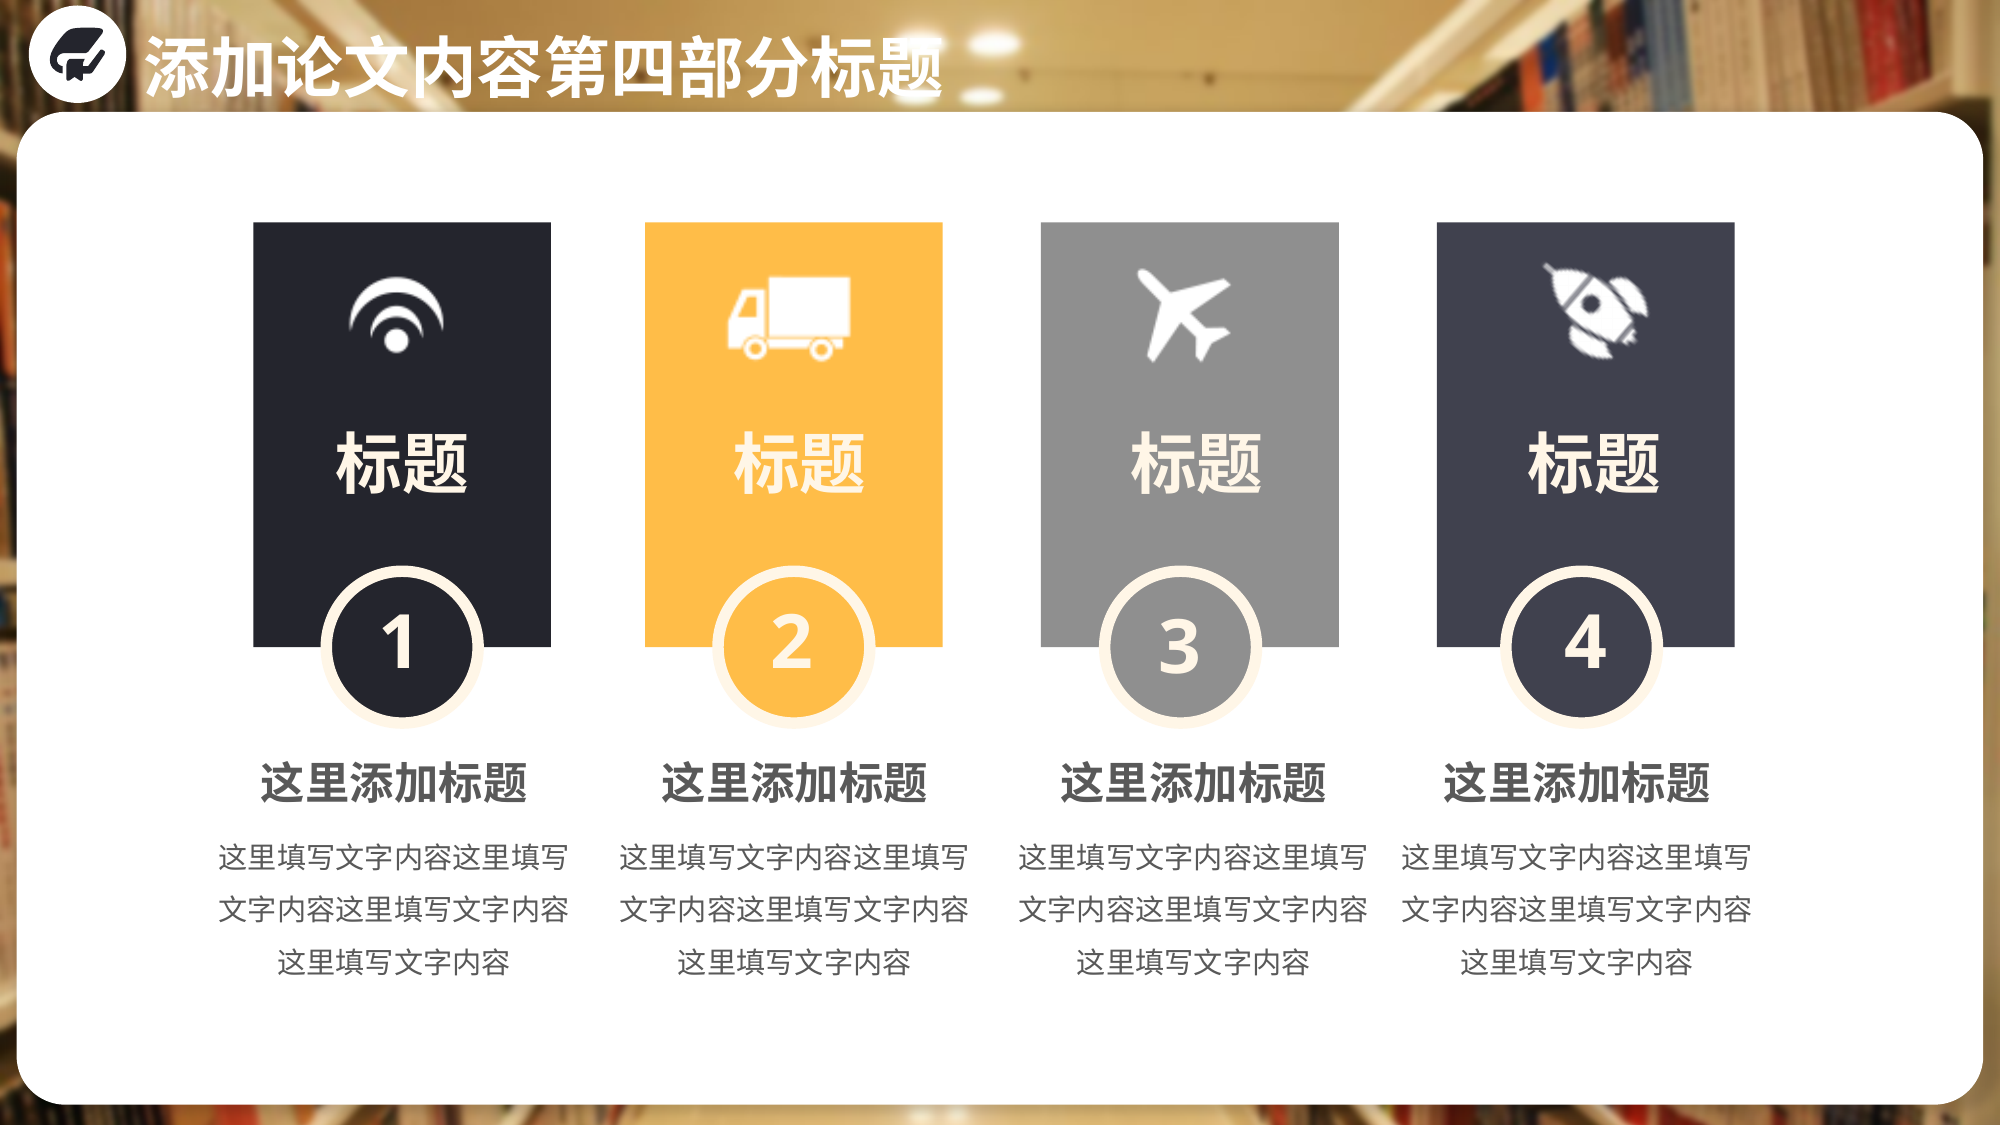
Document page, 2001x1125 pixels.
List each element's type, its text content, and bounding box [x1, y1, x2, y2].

text_box 1 [363, 595, 437, 692]
text_box 标题 [320, 423, 485, 511]
text_box [717, 571, 870, 724]
text_box 4 [1549, 595, 1623, 692]
text_box 这里添加标题 [617, 747, 973, 816]
text_box [253, 222, 551, 648]
text_box 这里填写文字内容这里填写文字内容这里填写文字内容这里填写文字内容 [602, 814, 988, 987]
picture [1104, 246, 1273, 419]
text_box [1505, 571, 1658, 724]
text_box 这里填写文字内容这里填写文字内容这里填写文字内容这里填写文字内容 [1384, 814, 1771, 987]
text_box 这里填写文字内容这里填写文字内容这里填写文字内容这里填写文字内容 [201, 814, 587, 987]
text_box [15, 110, 1985, 1106]
picture [691, 246, 897, 469]
text_box 3 [1143, 601, 1217, 698]
text_box [645, 222, 943, 648]
text_box [1104, 571, 1257, 724]
text_box 标题 [1512, 423, 1677, 511]
text_box 这里添加标题 [1016, 747, 1372, 816]
text_box [326, 571, 479, 724]
text_box [1436, 222, 1735, 648]
text_box [1040, 222, 1339, 648]
picture [1493, 176, 1733, 417]
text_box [28, 5, 127, 103]
text_box 2 [755, 595, 828, 692]
text_box 添加论文内容第四部分标题 [128, 0, 1065, 113]
picture [0, 0, 2000, 1125]
text_box 这里填写文字内容这里填写文字内容这里填写文字内容这里填写文字内容 [1001, 814, 1384, 987]
picture [320, 246, 479, 422]
text_box 这里添加标题 [1400, 747, 1755, 816]
text_box 标题 [718, 469, 882, 511]
text_box 这里添加标题 [216, 747, 572, 816]
text_box 标题 [1115, 423, 1279, 511]
